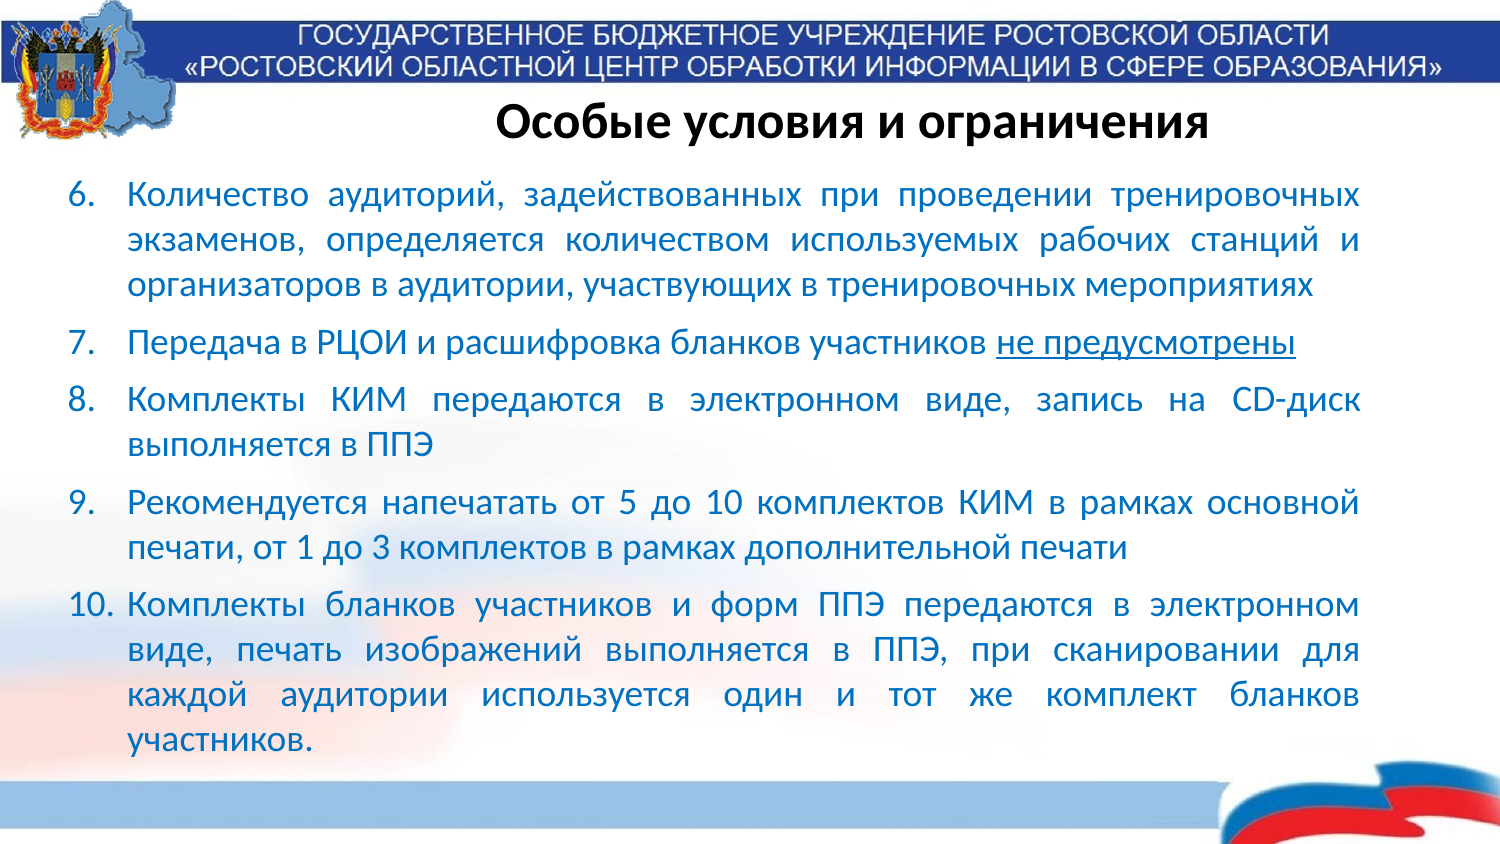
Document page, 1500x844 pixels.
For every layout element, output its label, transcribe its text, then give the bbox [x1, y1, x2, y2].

title Особые условия и ограничения [206, 57, 1500, 185]
text_box Количество аудиторий, задействованных при проведении тренировочных экзаменов, определяется количеством используемых рабочих станций и организаторов в аудитории, участвующих в тренировочных мероприятиях Передача в РЦОИ и расшифровка бланков участников не предусмотрены Комплекты КИМ передаются в электронном виде, запись на CD-диск выполняется в ППЭ Рекомендуется напечатать от 5 до 10 комплектов КИМ в рамках основной печати, от 1 до 3 комплектов в рамках дополнительной печати Комплекты бланков участников и форм ППЭ передаются в электронном виде, печать изображений выполняется в ППЭ, при сканировании для каждой аудитории используется один и тот же комплект бланков участников. [53, 161, 1376, 767]
picture [0, 0, 1500, 844]
